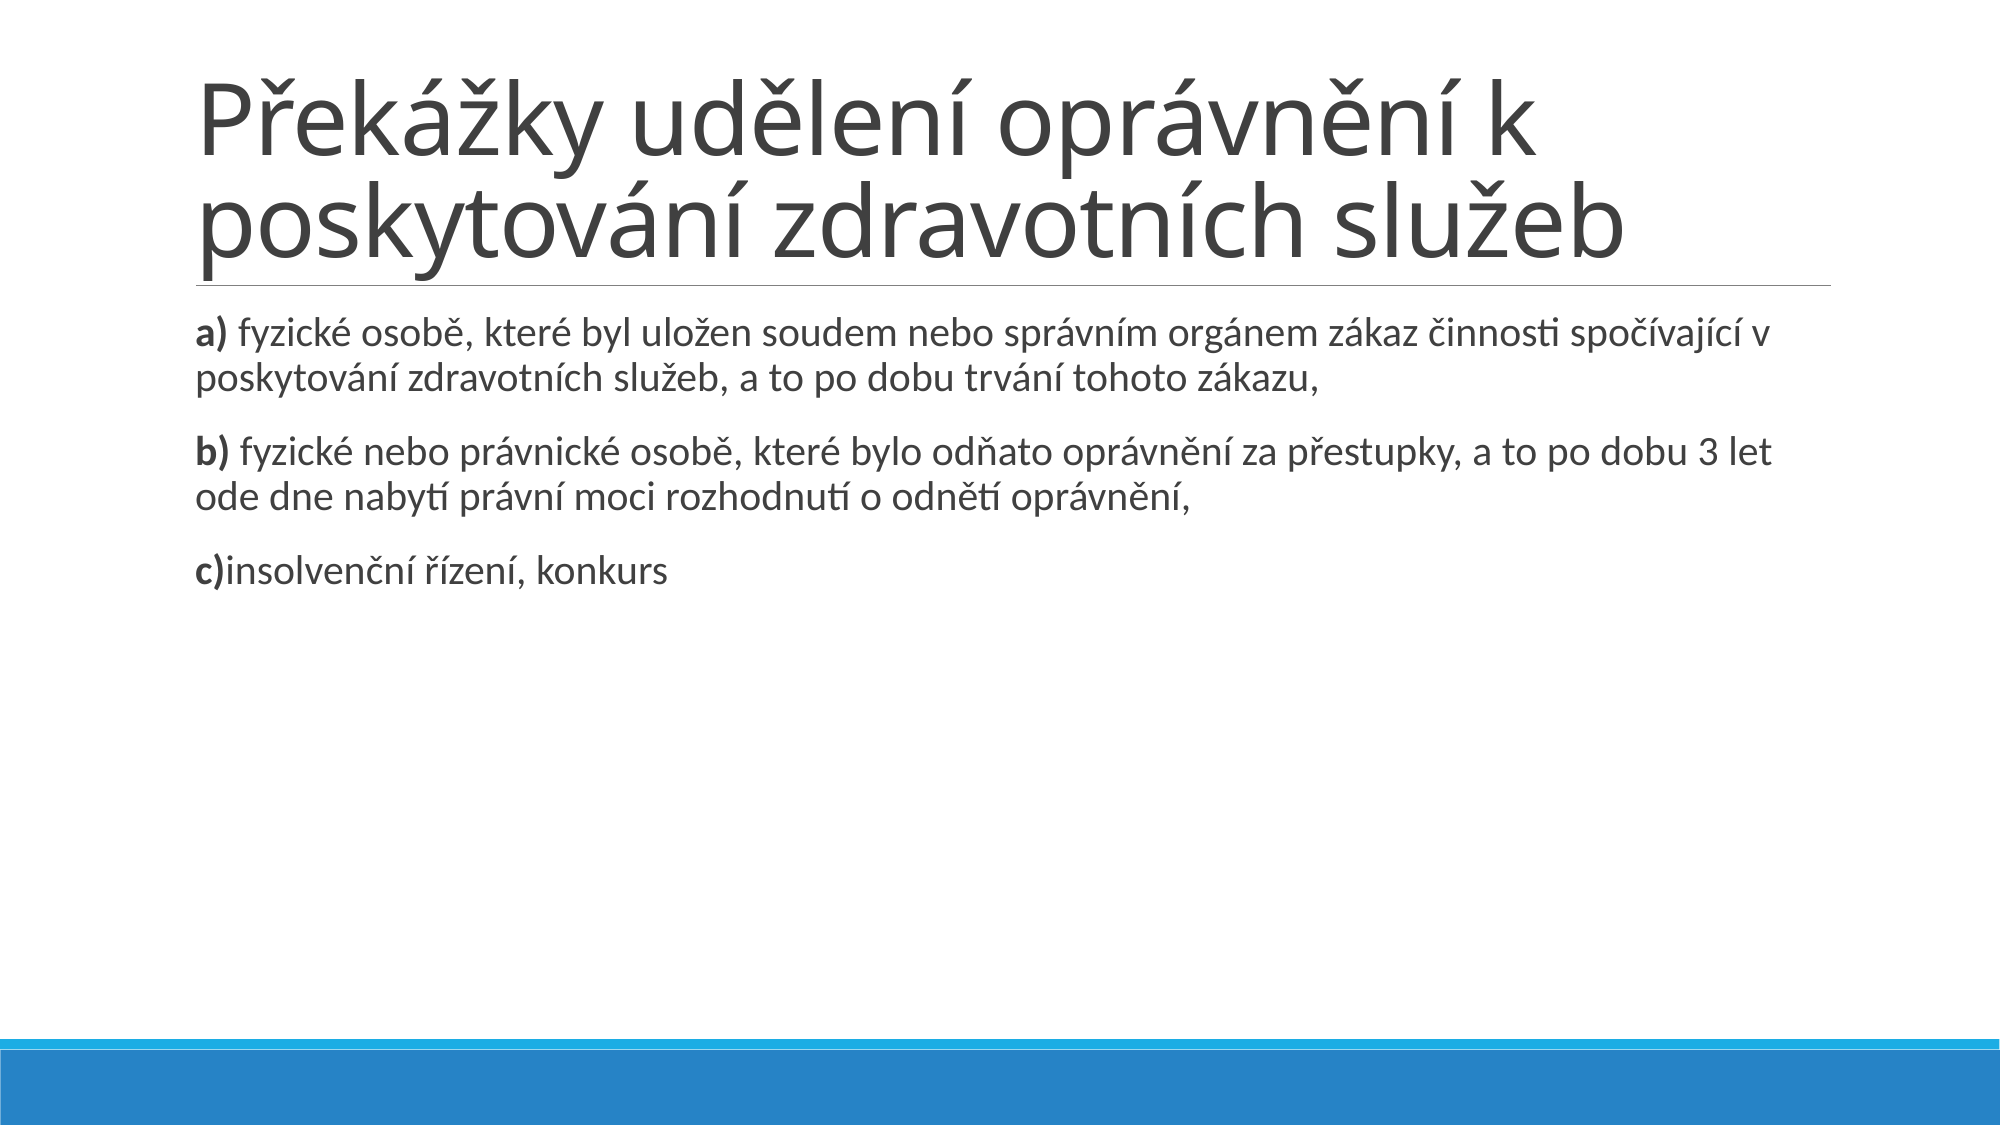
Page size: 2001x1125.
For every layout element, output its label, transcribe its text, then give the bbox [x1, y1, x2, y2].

title Překážky udělení oprávnění k poskytování zdravotních služeb [180, 47, 1830, 285]
list a) fyzické osobě, které byl uložen soudem nebo správním orgánem zákaz činnosti spočívající v poskytování zdravotních služeb, a to po dobu trvání tohoto zákazu, b) fyzické nebo právnické osobě, které bylo odňato oprávnění za přestupky, a to po dobu 3 let ode dne nabytí právní moci rozhodnutí o odnětí oprávnění, c)insolvenční řízení, konkurs [180, 302, 1830, 963]
